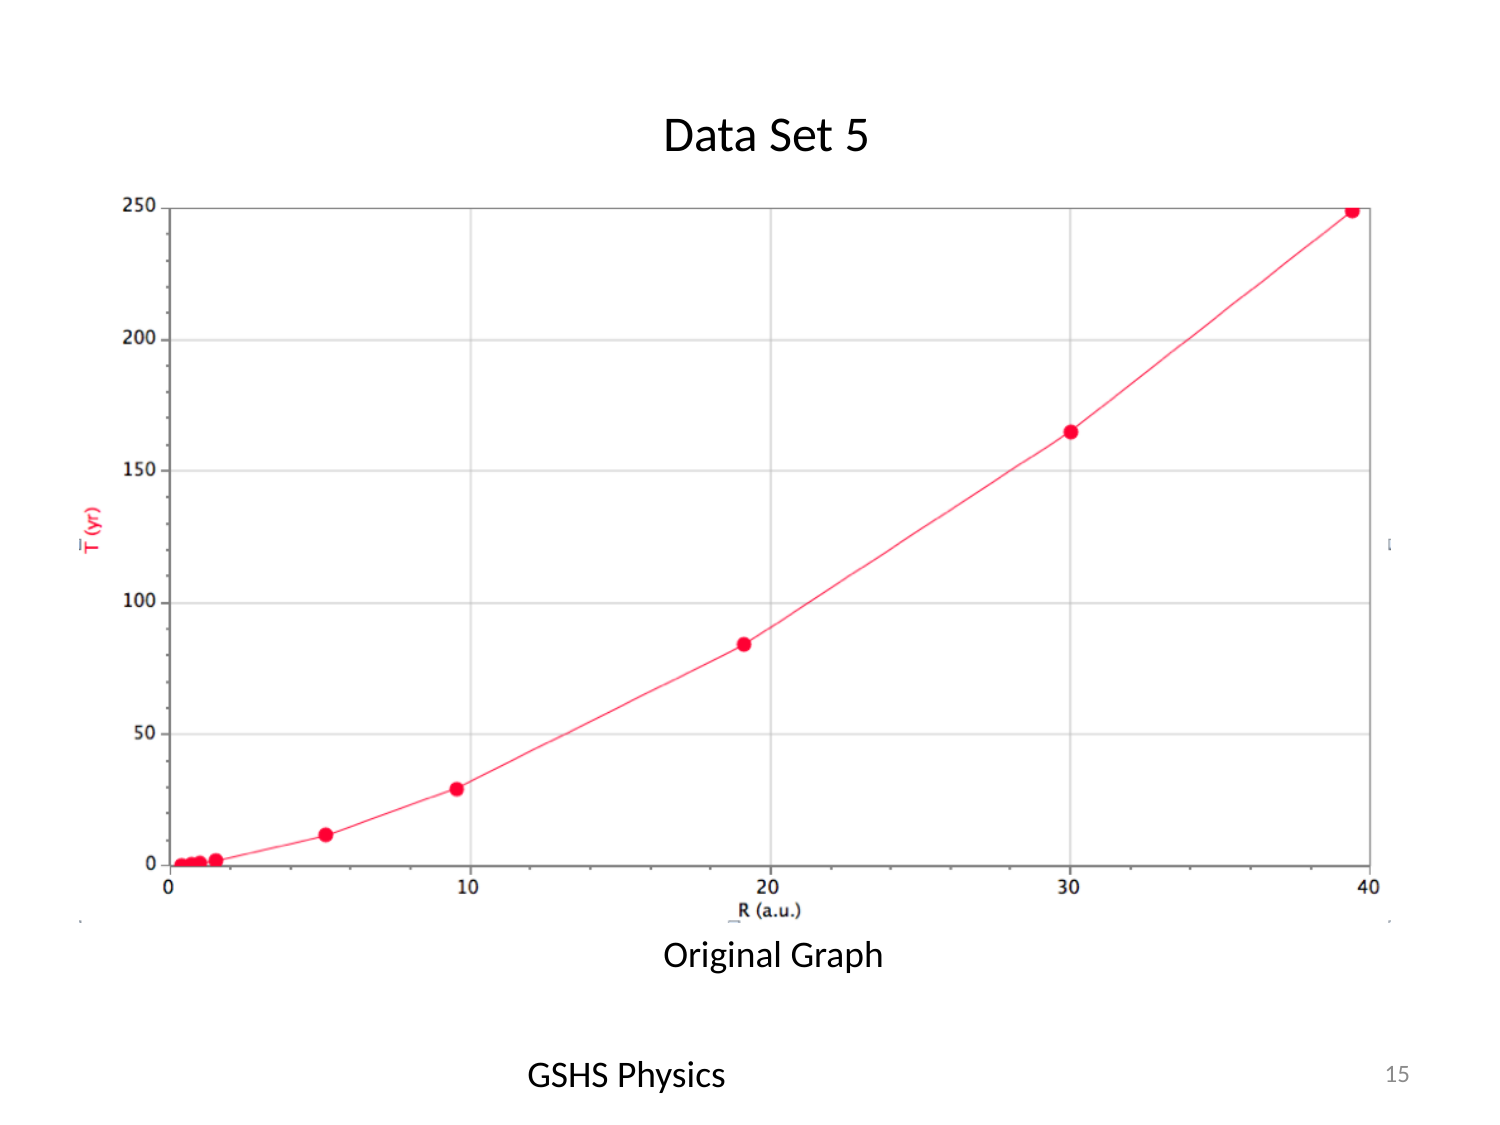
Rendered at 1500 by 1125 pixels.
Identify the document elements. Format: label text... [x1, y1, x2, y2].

picture [79, 169, 1391, 923]
footer GSHS Physics [512, 1042, 988, 1103]
slide_number 15 [1074, 1042, 1425, 1103]
text_box Data Set 5 [648, 94, 904, 168]
text_box Original Graph [648, 932, 904, 982]
